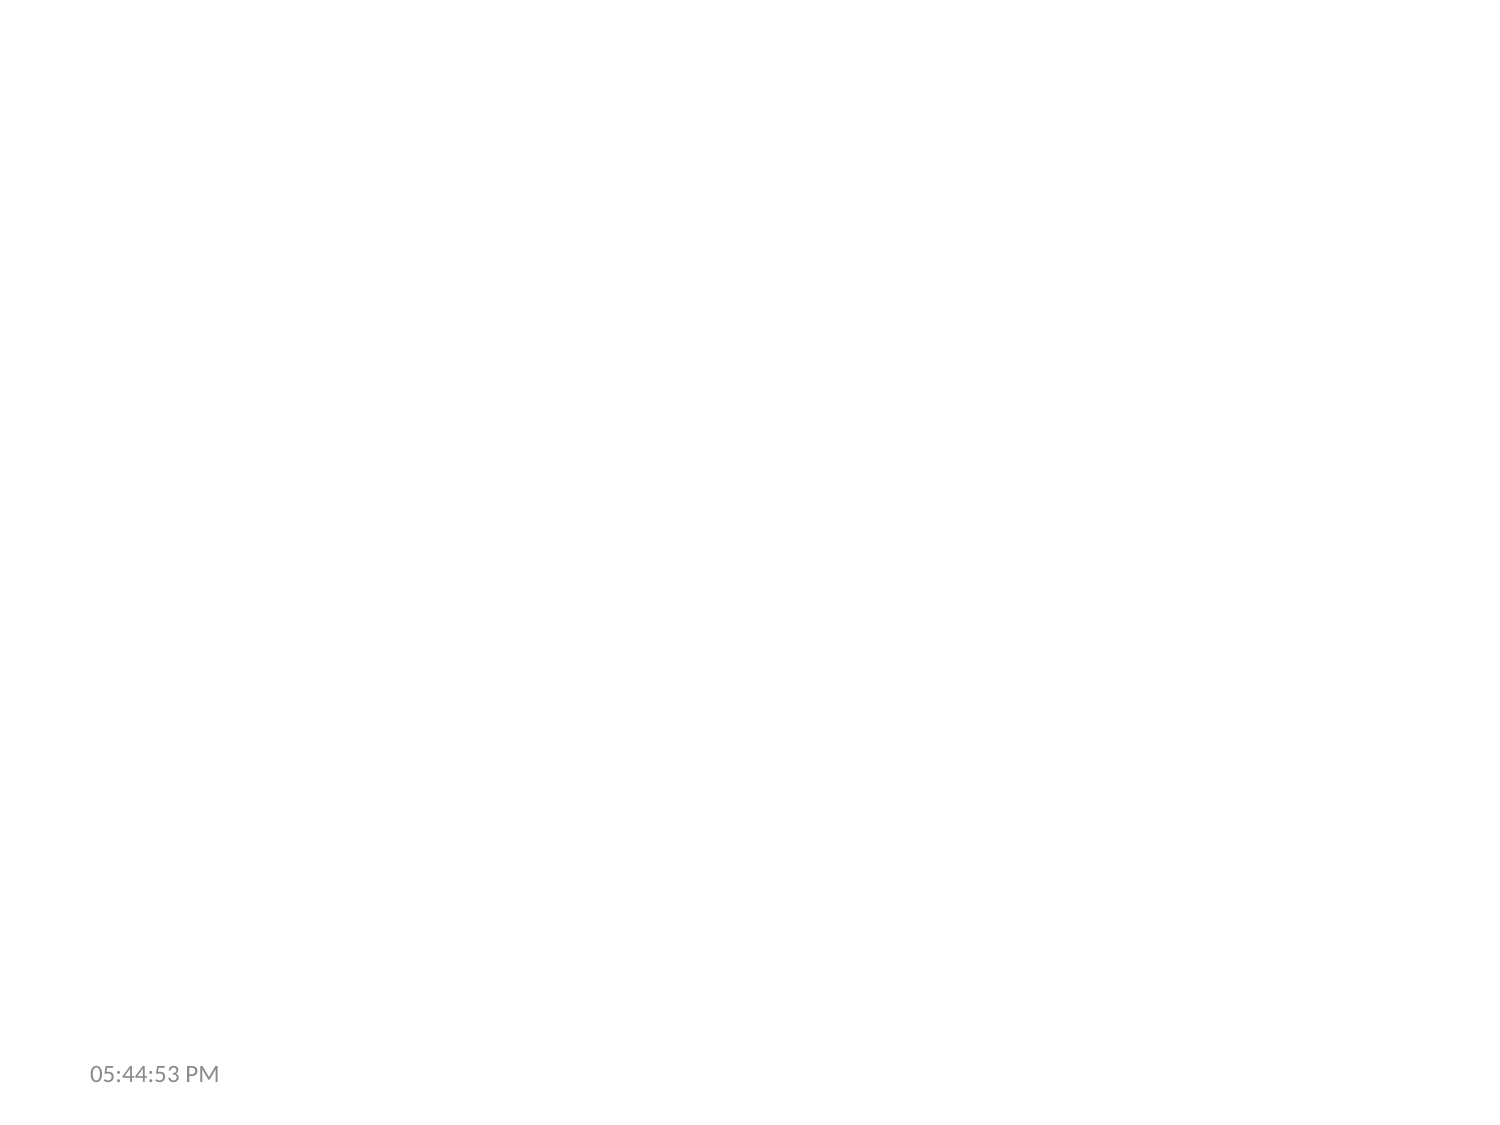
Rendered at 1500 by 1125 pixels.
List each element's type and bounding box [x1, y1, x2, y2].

slide_number [75, 1042, 425, 1103]
